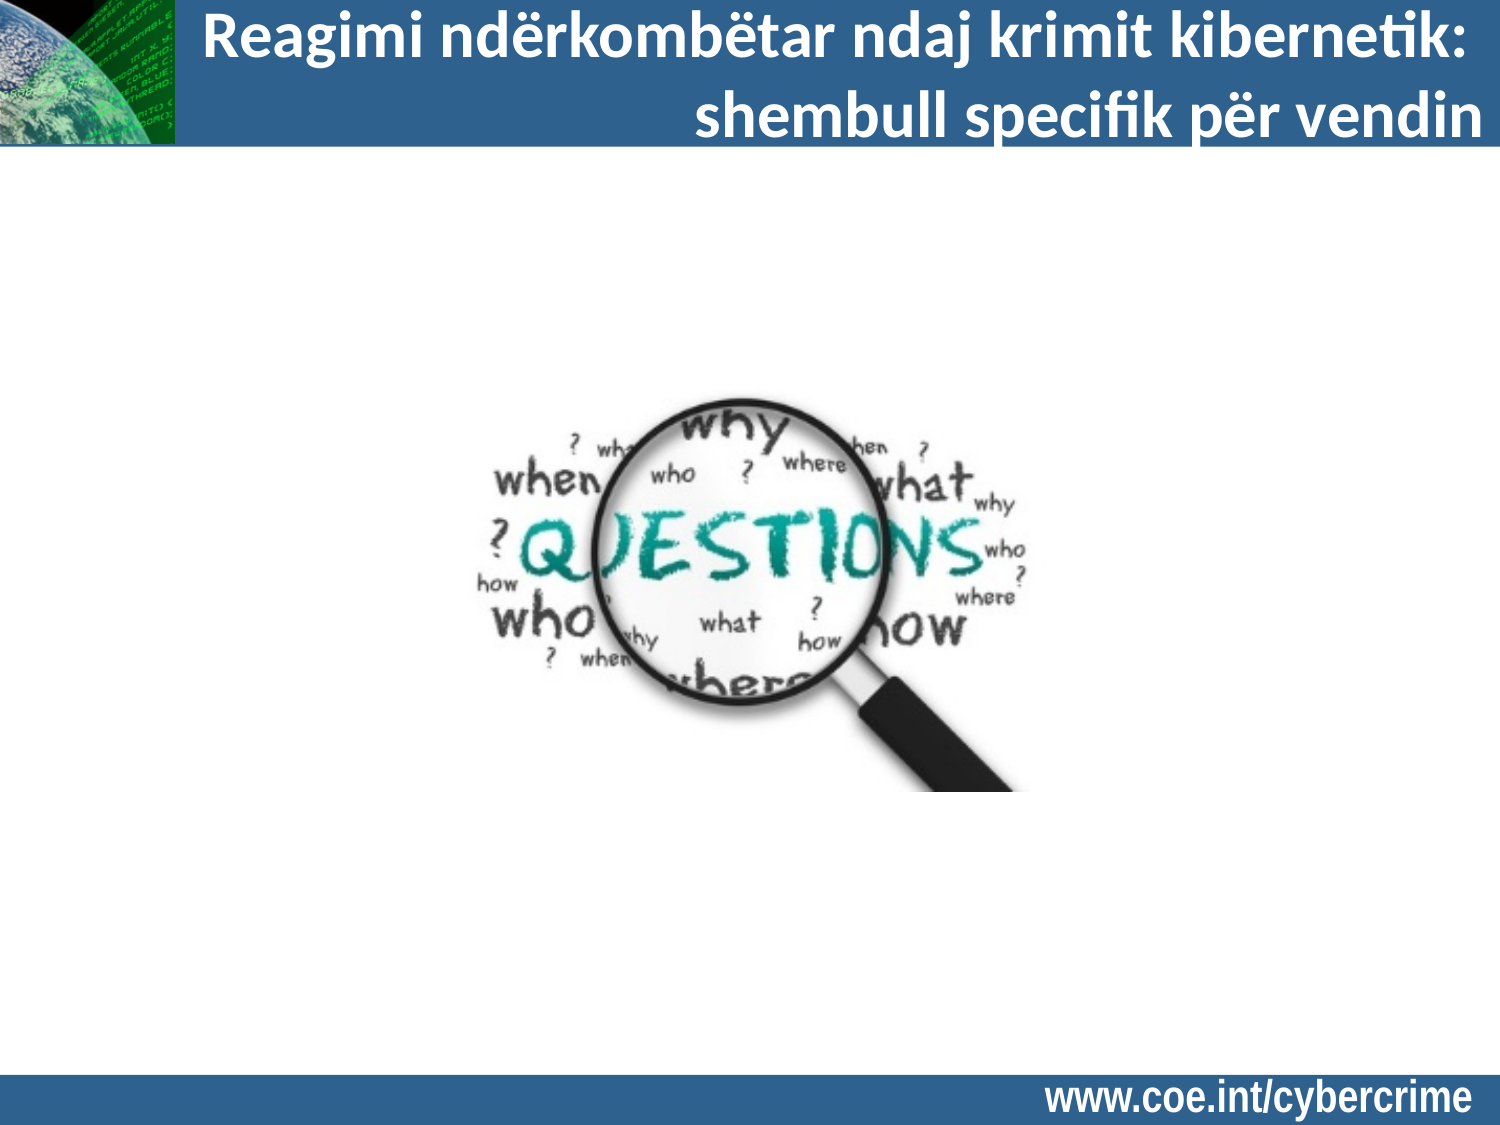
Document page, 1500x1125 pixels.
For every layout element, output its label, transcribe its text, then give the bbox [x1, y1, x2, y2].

text_box [0, 1073, 1030, 1125]
text_box Reagimi ndërkombëtar ndaj krimit kibernetik: shembull specifik për vendin [177, 0, 1500, 149]
picture [0, 0, 175, 144]
text_box www.coe.int/cybercrime [1030, 1059, 1500, 1125]
picture [443, 332, 1057, 793]
